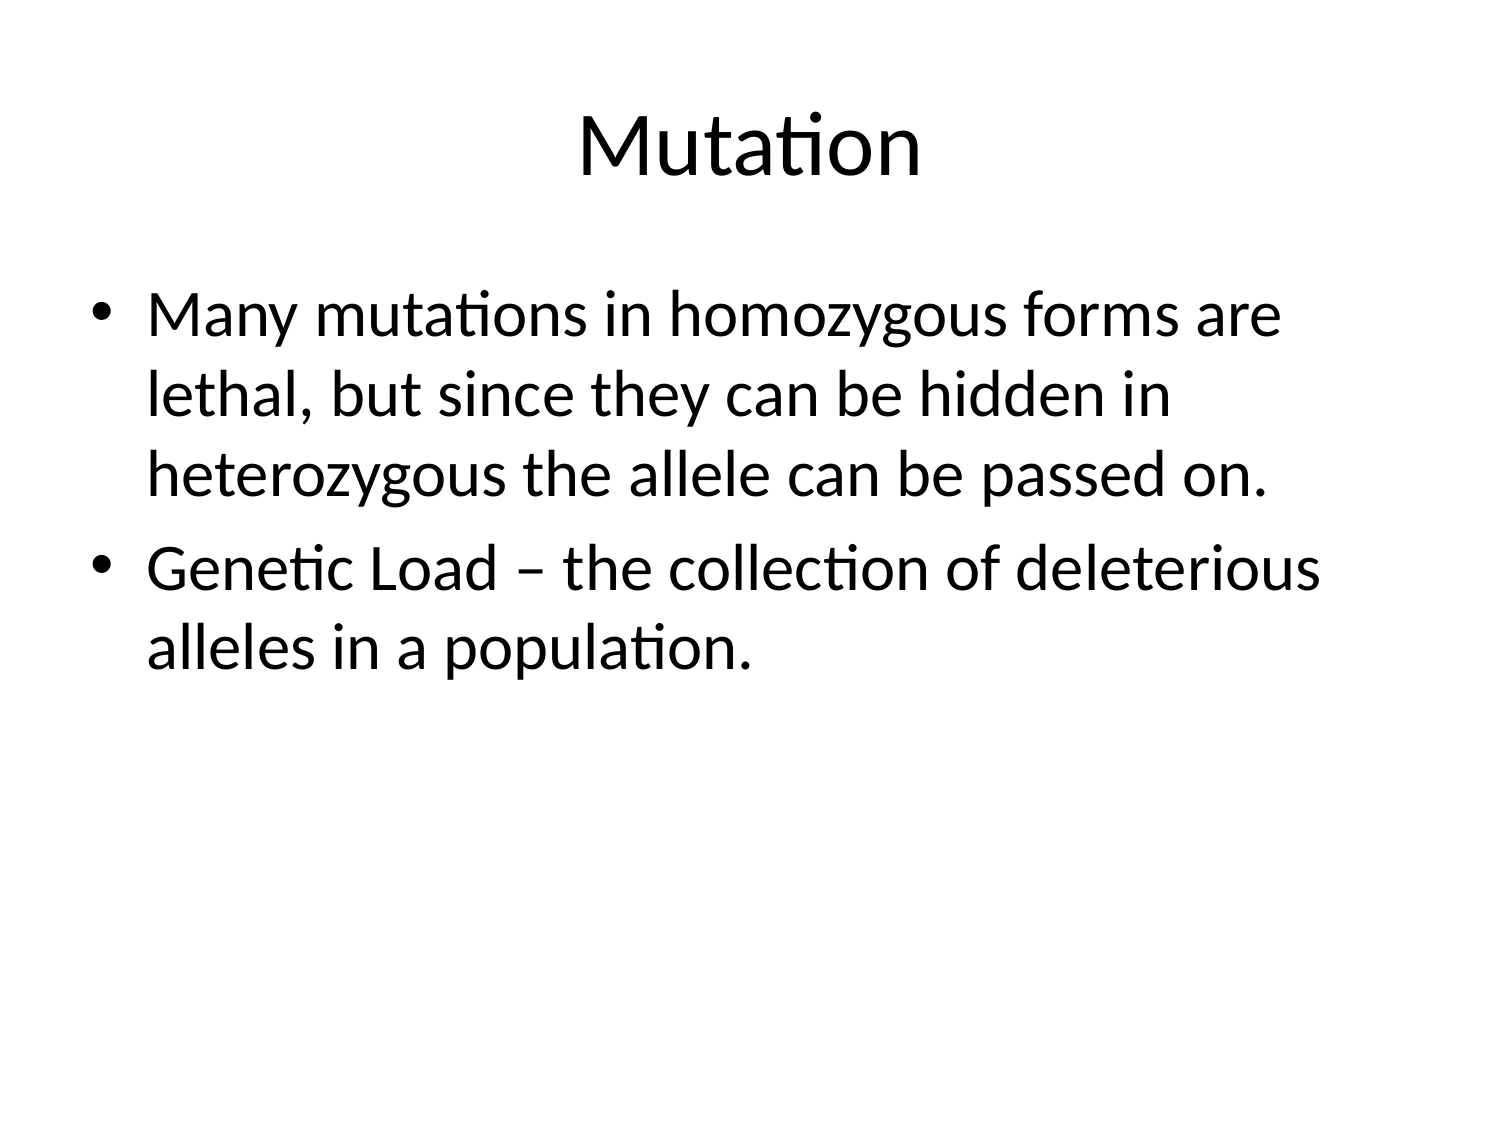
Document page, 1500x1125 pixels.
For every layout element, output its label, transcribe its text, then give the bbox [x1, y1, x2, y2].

title Mutation [75, 45, 1425, 233]
list Many mutations in homozygous forms are lethal, but since they can be hidden in heterozygous the allele can be passed on. Genetic Load – the collection of deleterious alleles in a population. [75, 262, 1425, 725]
